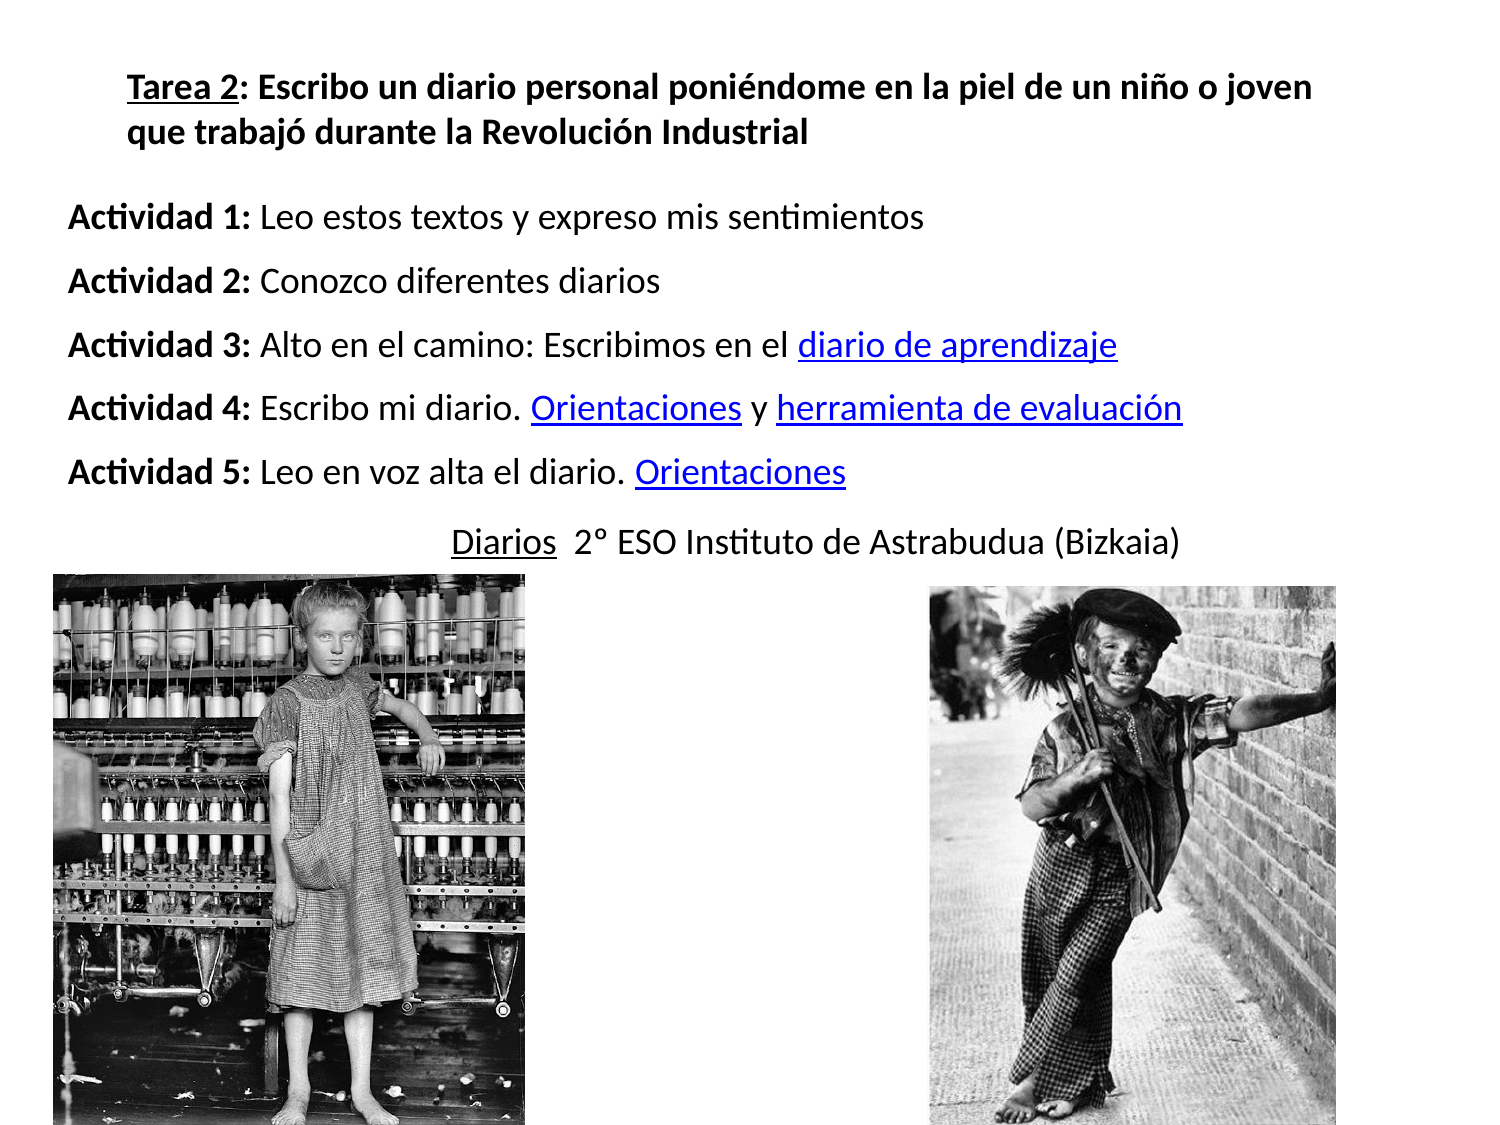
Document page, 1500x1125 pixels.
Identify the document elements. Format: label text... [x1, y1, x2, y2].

text_box Tarea 2: Escribo un diario personal poniéndome en la piel de un niño o joven que trabajó durante la Revolución Industrial [112, 54, 1365, 184]
picture [926, 585, 1336, 1125]
text_box Diarios 2º ESO Instituto de Astrabudua (Bizkaia) [375, 509, 1258, 569]
text_box Actividad 1: Leo estos textos y expreso mis sentimientos Actividad 2: Conozco diferentes diarios Actividad 3: Alto en el camino: Escribimos en el diario de aprendizaje Actividad 4: Escribo mi diario. Orientaciones y herramienta de evaluación Actividad 5: Leo en voz alta el diario. Orientaciones [53, 184, 1459, 500]
picture [52, 573, 525, 1125]
